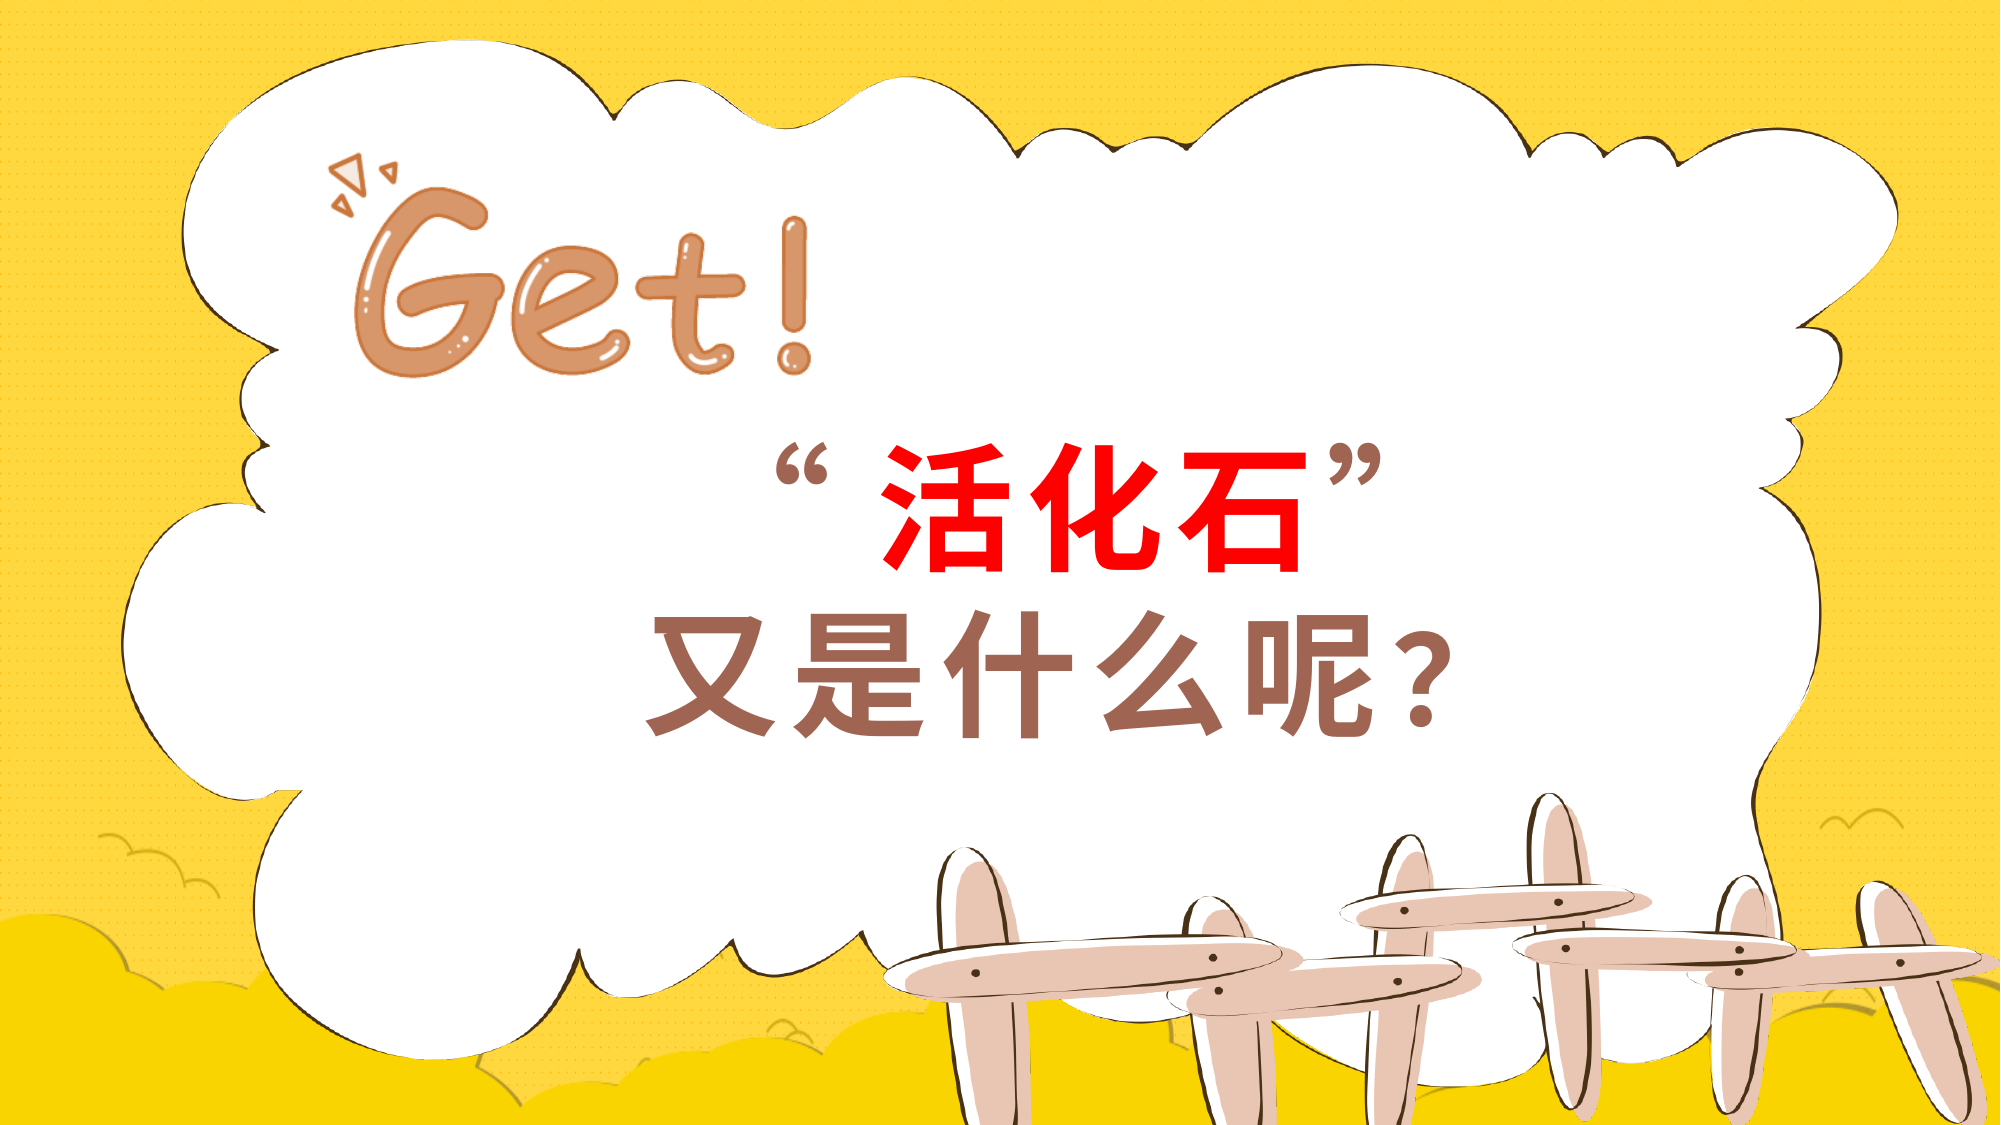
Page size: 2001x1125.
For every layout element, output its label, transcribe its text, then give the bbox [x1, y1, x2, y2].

picture [0, 0, 2000, 1125]
text_box “活化石” 又是什么呢？ [626, 413, 1532, 762]
